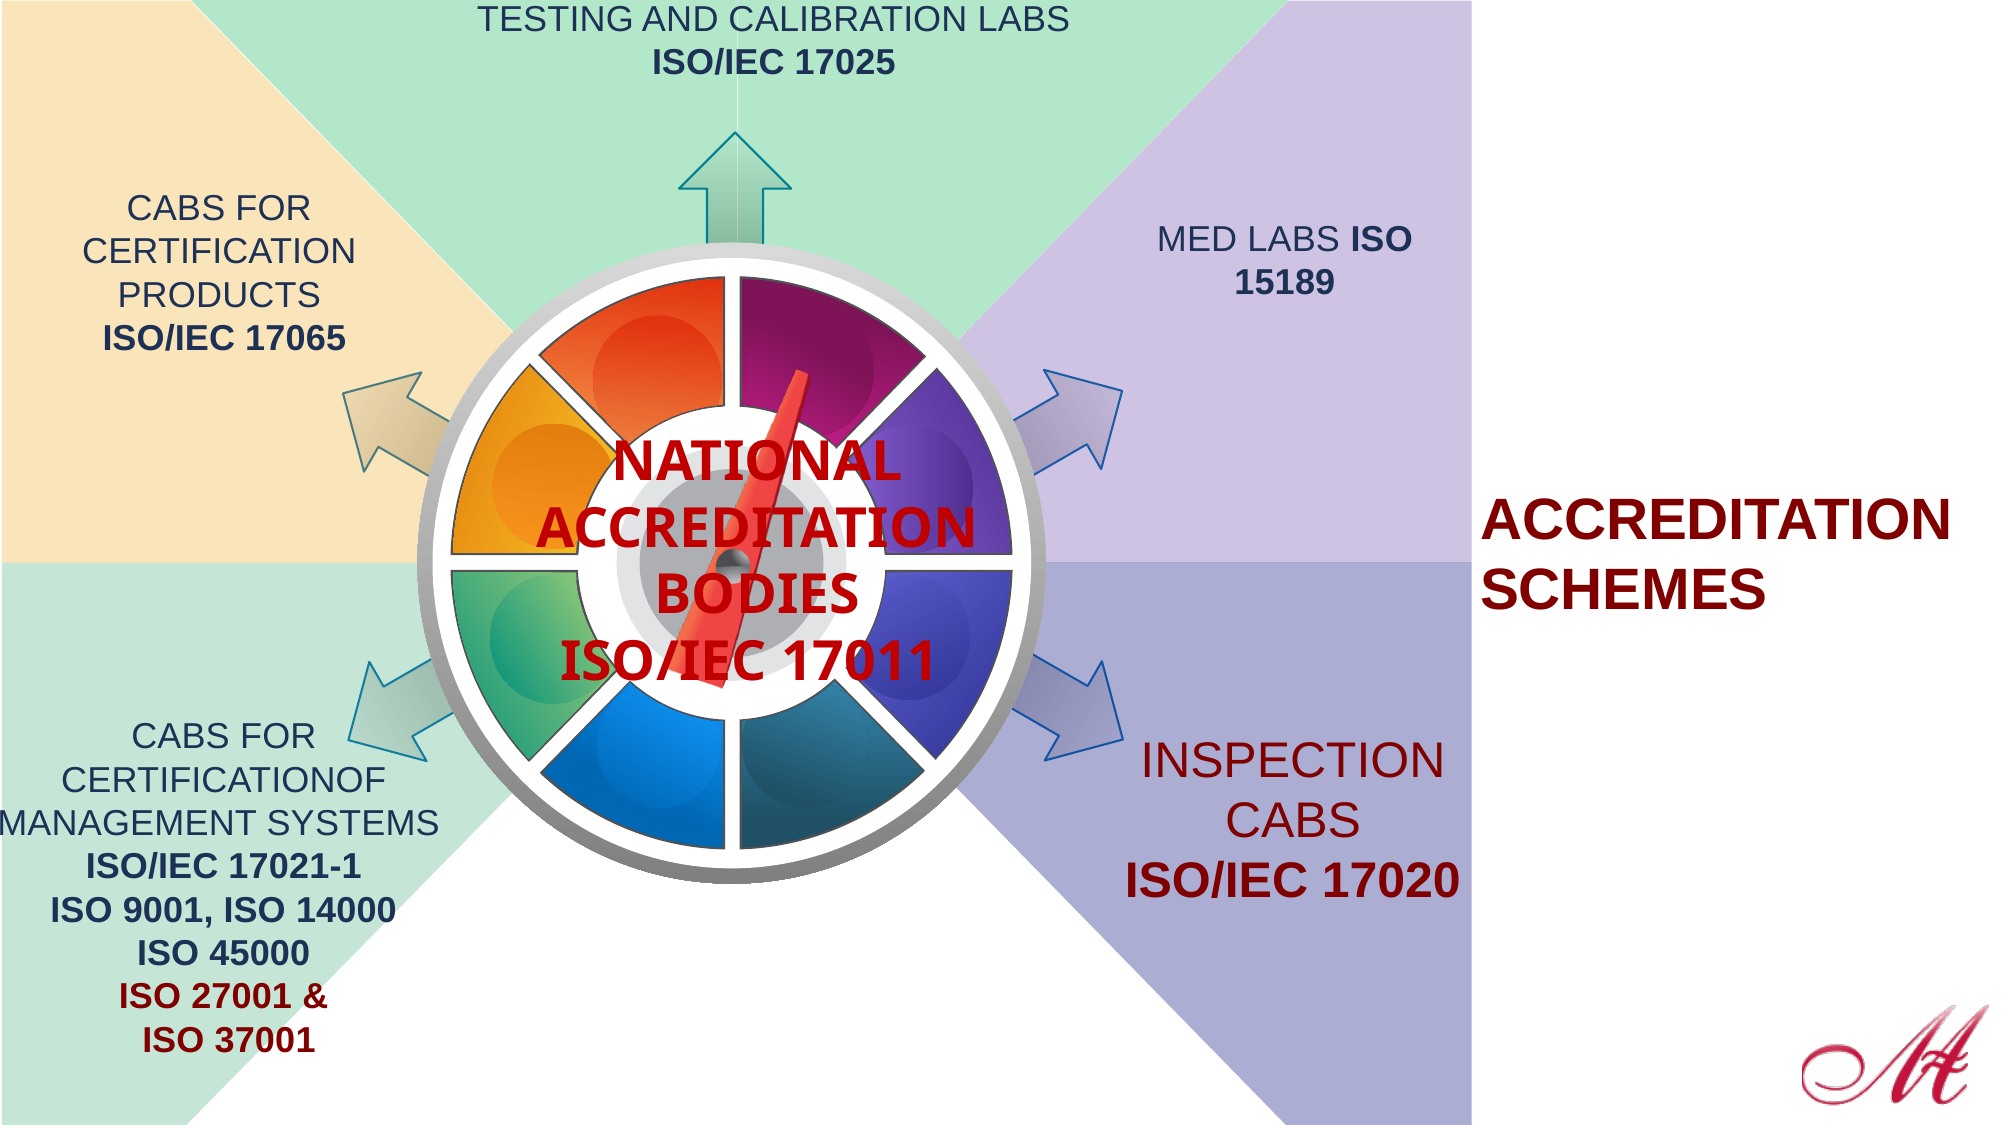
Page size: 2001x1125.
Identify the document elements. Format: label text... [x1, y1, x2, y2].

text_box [0, 0, 1480, 1125]
picture [1802, 1004, 2000, 1125]
text_box ACCREDITATION SCHEMES [1485, 474, 1998, 629]
